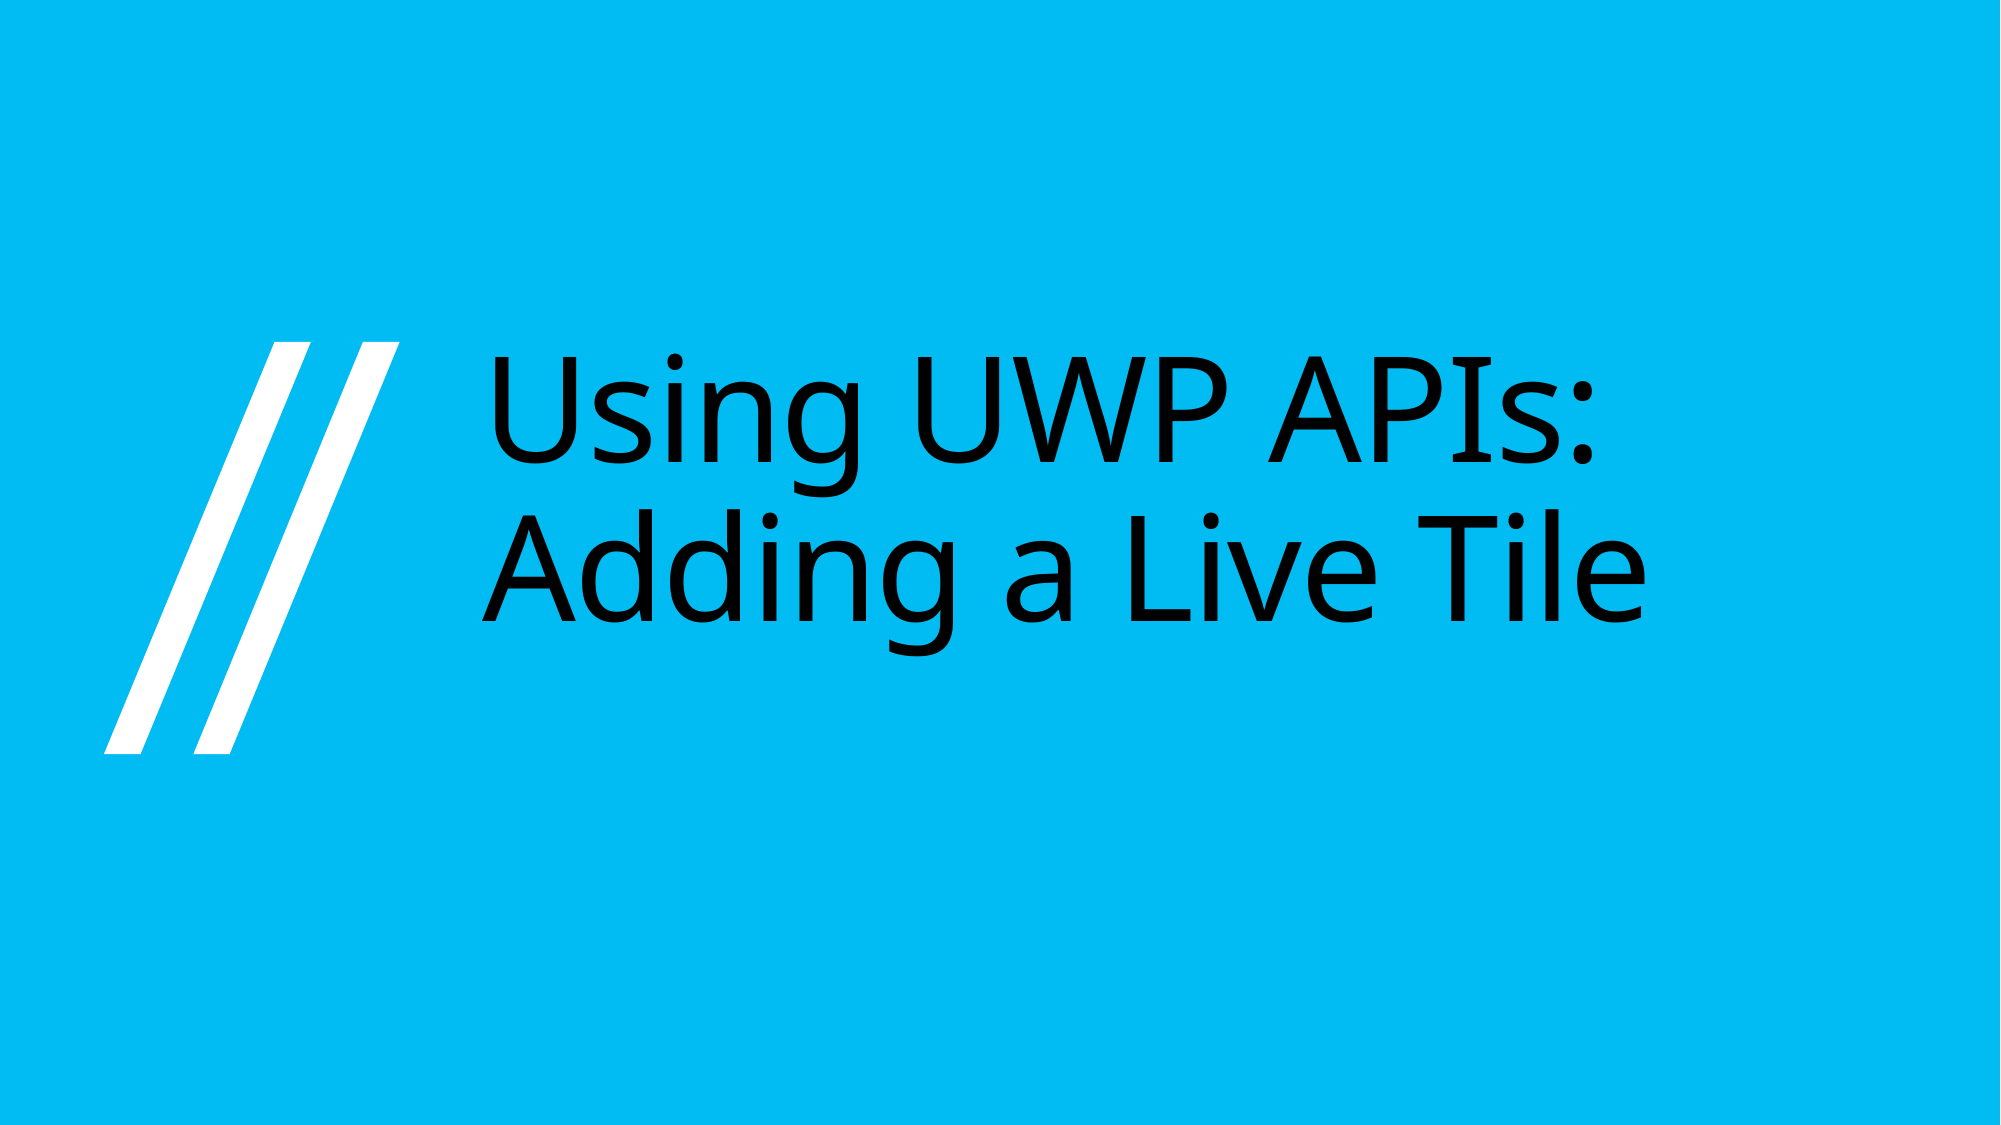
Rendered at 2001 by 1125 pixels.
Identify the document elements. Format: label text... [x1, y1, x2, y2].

title Using UWP APIs: Adding a Live Tile [458, 320, 1691, 767]
